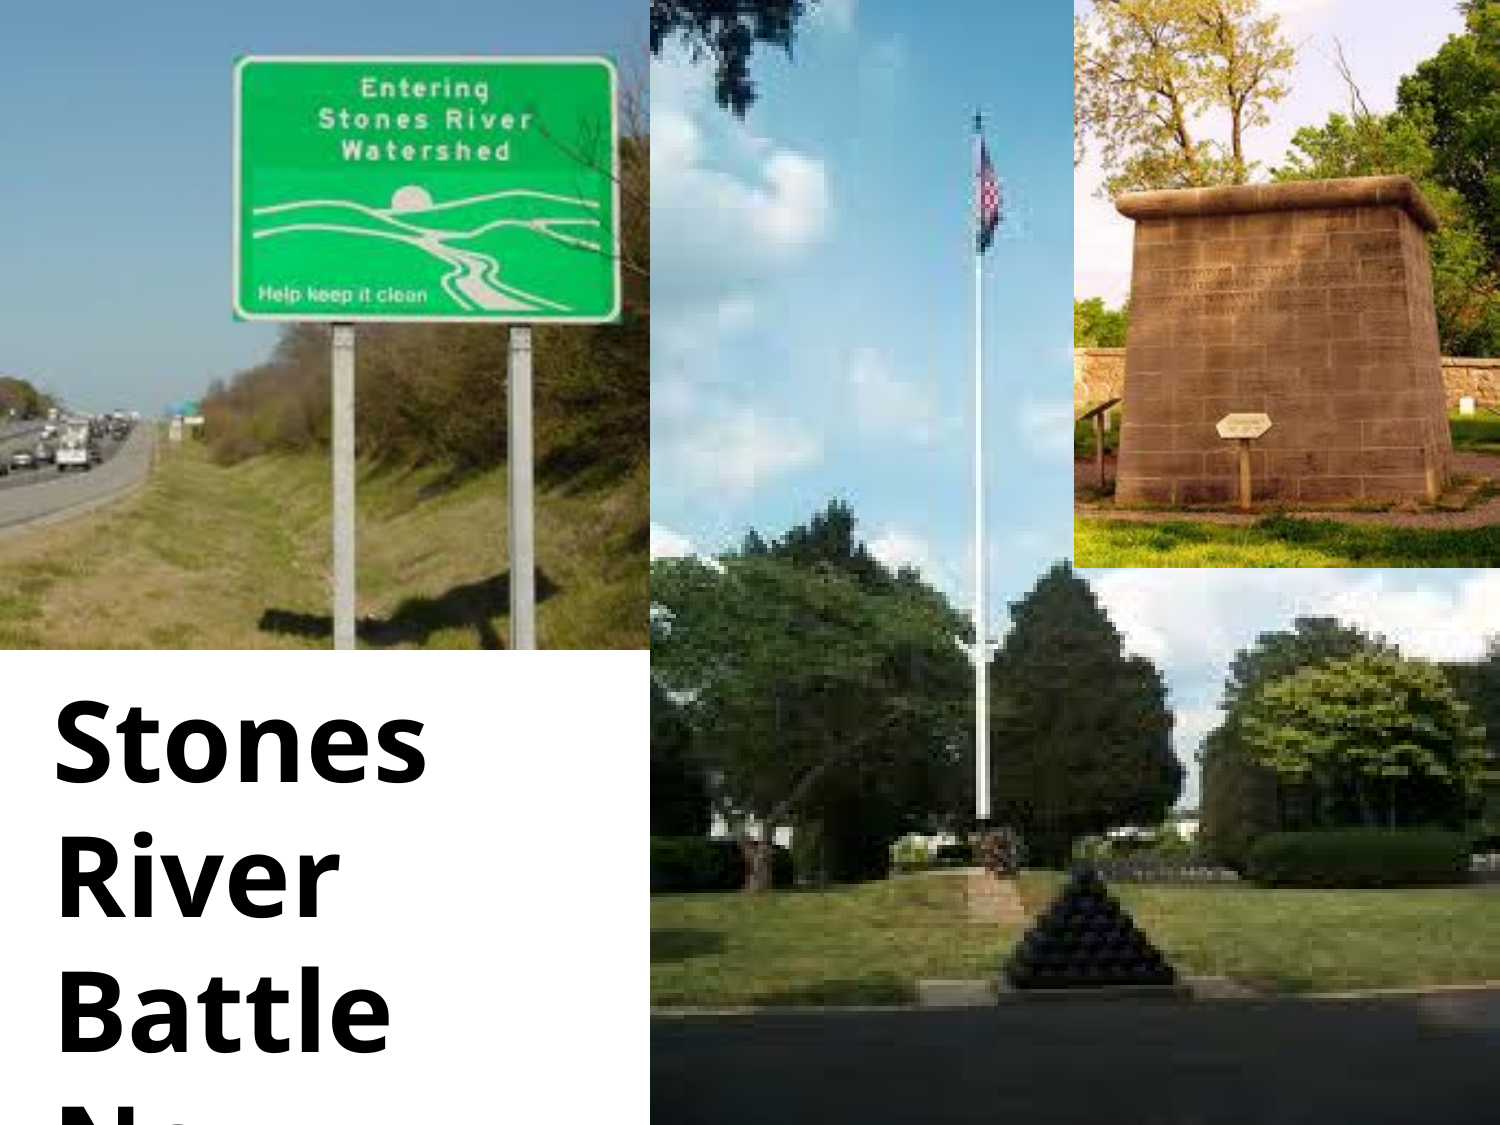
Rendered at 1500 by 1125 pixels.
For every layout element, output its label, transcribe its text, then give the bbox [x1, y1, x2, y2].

picture [0, 0, 1500, 1125]
text_box Stones River Battle Now [37, 662, 644, 1125]
